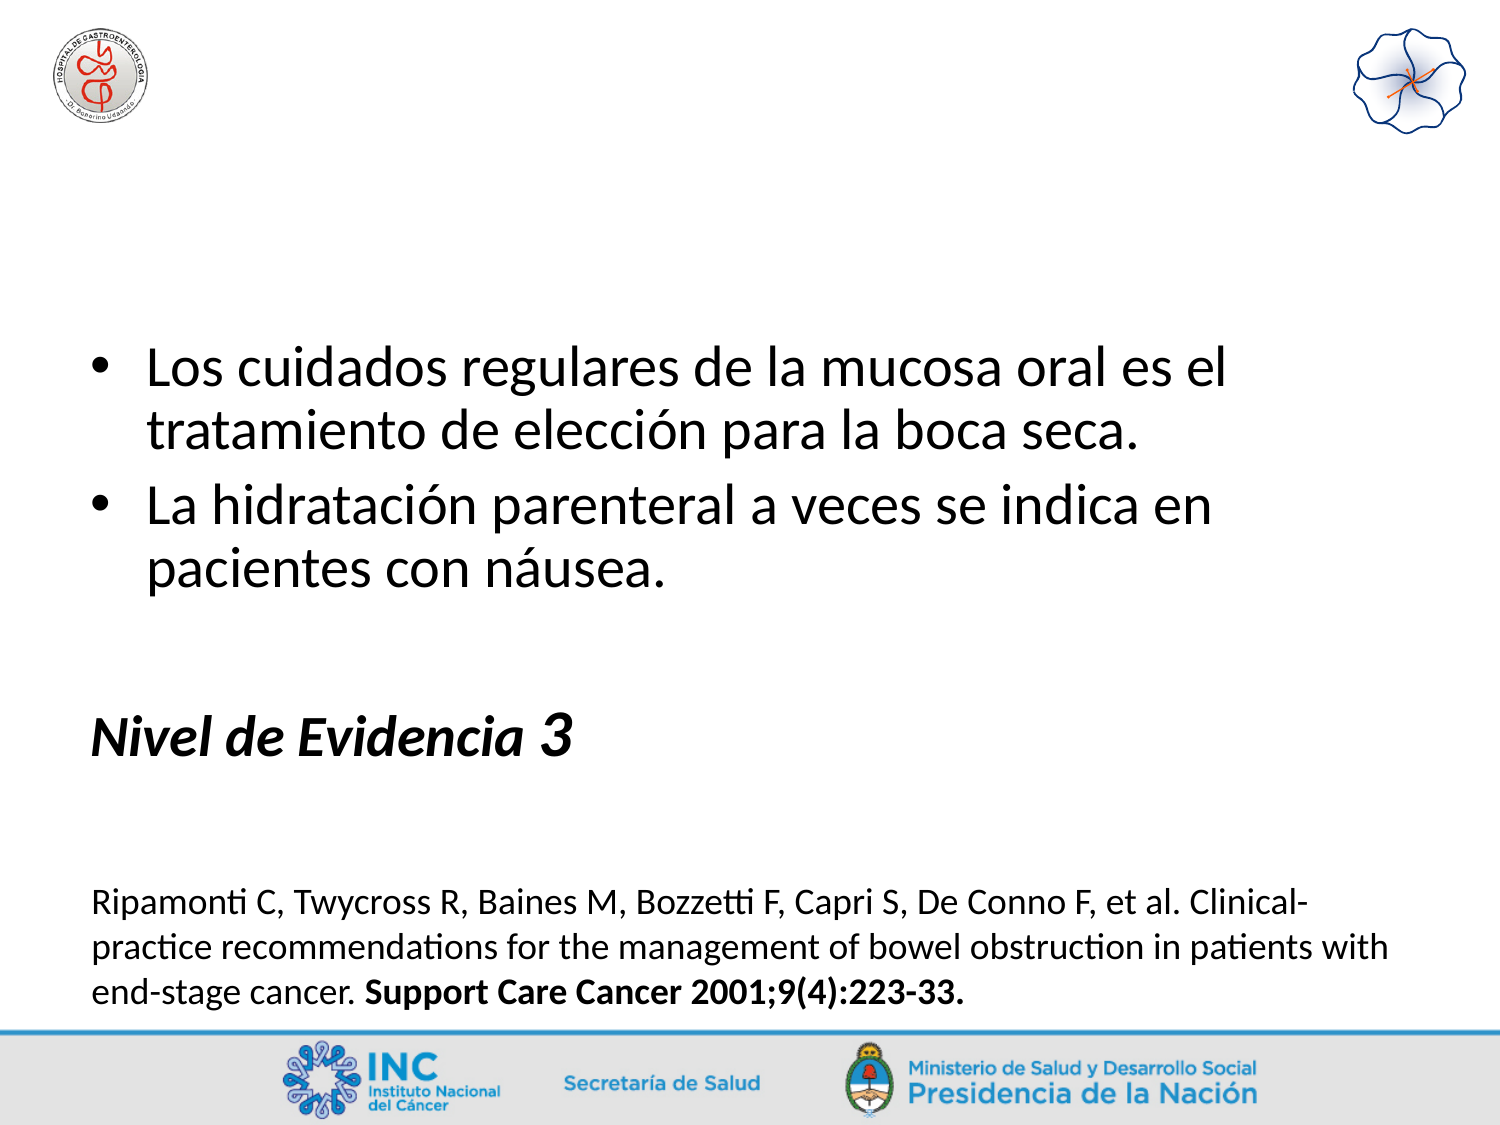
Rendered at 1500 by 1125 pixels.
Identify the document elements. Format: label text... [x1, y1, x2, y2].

picture [0, 1027, 1500, 1125]
text_box Los cuidados regulares de la mucosa oral es el tratamiento de elección para la boca seca. La hidratación parenteral a veces se indica en pacientes con náusea. Nivel de Evidencia 3 [75, 329, 1426, 795]
picture [52, 28, 148, 124]
text_box Ripamonti C, Twycross R, Baines M, Bozzetti F, Capri S, De Conno F, et al. Clinical-practice recommendations for the management of bowel obstruction in patients with end-stage cancer. Support Care Cancer 2001;9(4):223-33. [76, 869, 1424, 1020]
picture [1352, 28, 1467, 135]
